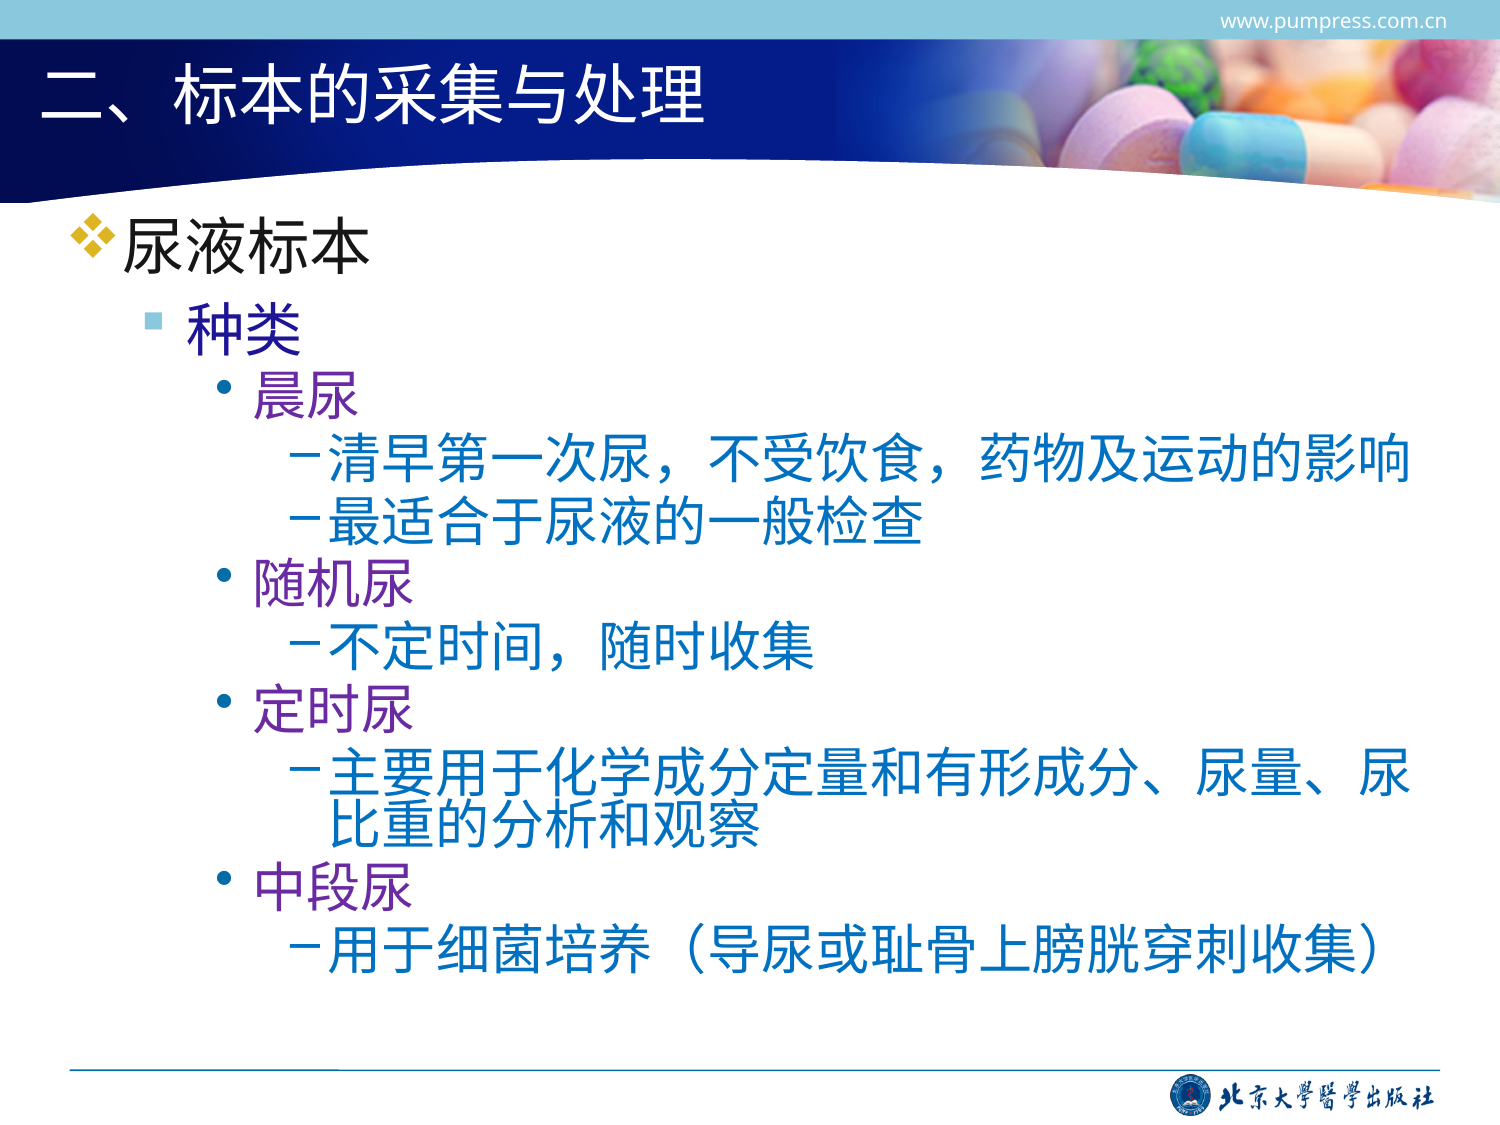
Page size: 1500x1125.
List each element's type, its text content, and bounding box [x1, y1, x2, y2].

list 尿液标本 种类 晨尿 清早第一次尿，不受饮食，药物及运动的影响 最适合于尿液的一般检查 随机尿 不定时间，随时收集 定时尿 主要用于化学成分定量和有形成分、尿量、尿比重的分析和观察 中段尿 用于细菌培养（导尿或耻骨上膀胱穿刺收集） [49, 198, 1463, 1026]
title 二、标本的采集与处理 [23, 46, 1349, 140]
slide_number www.pumpress.com.cn [1024, 0, 1463, 38]
picture [0, 40, 1500, 203]
picture [1170, 1074, 1436, 1118]
